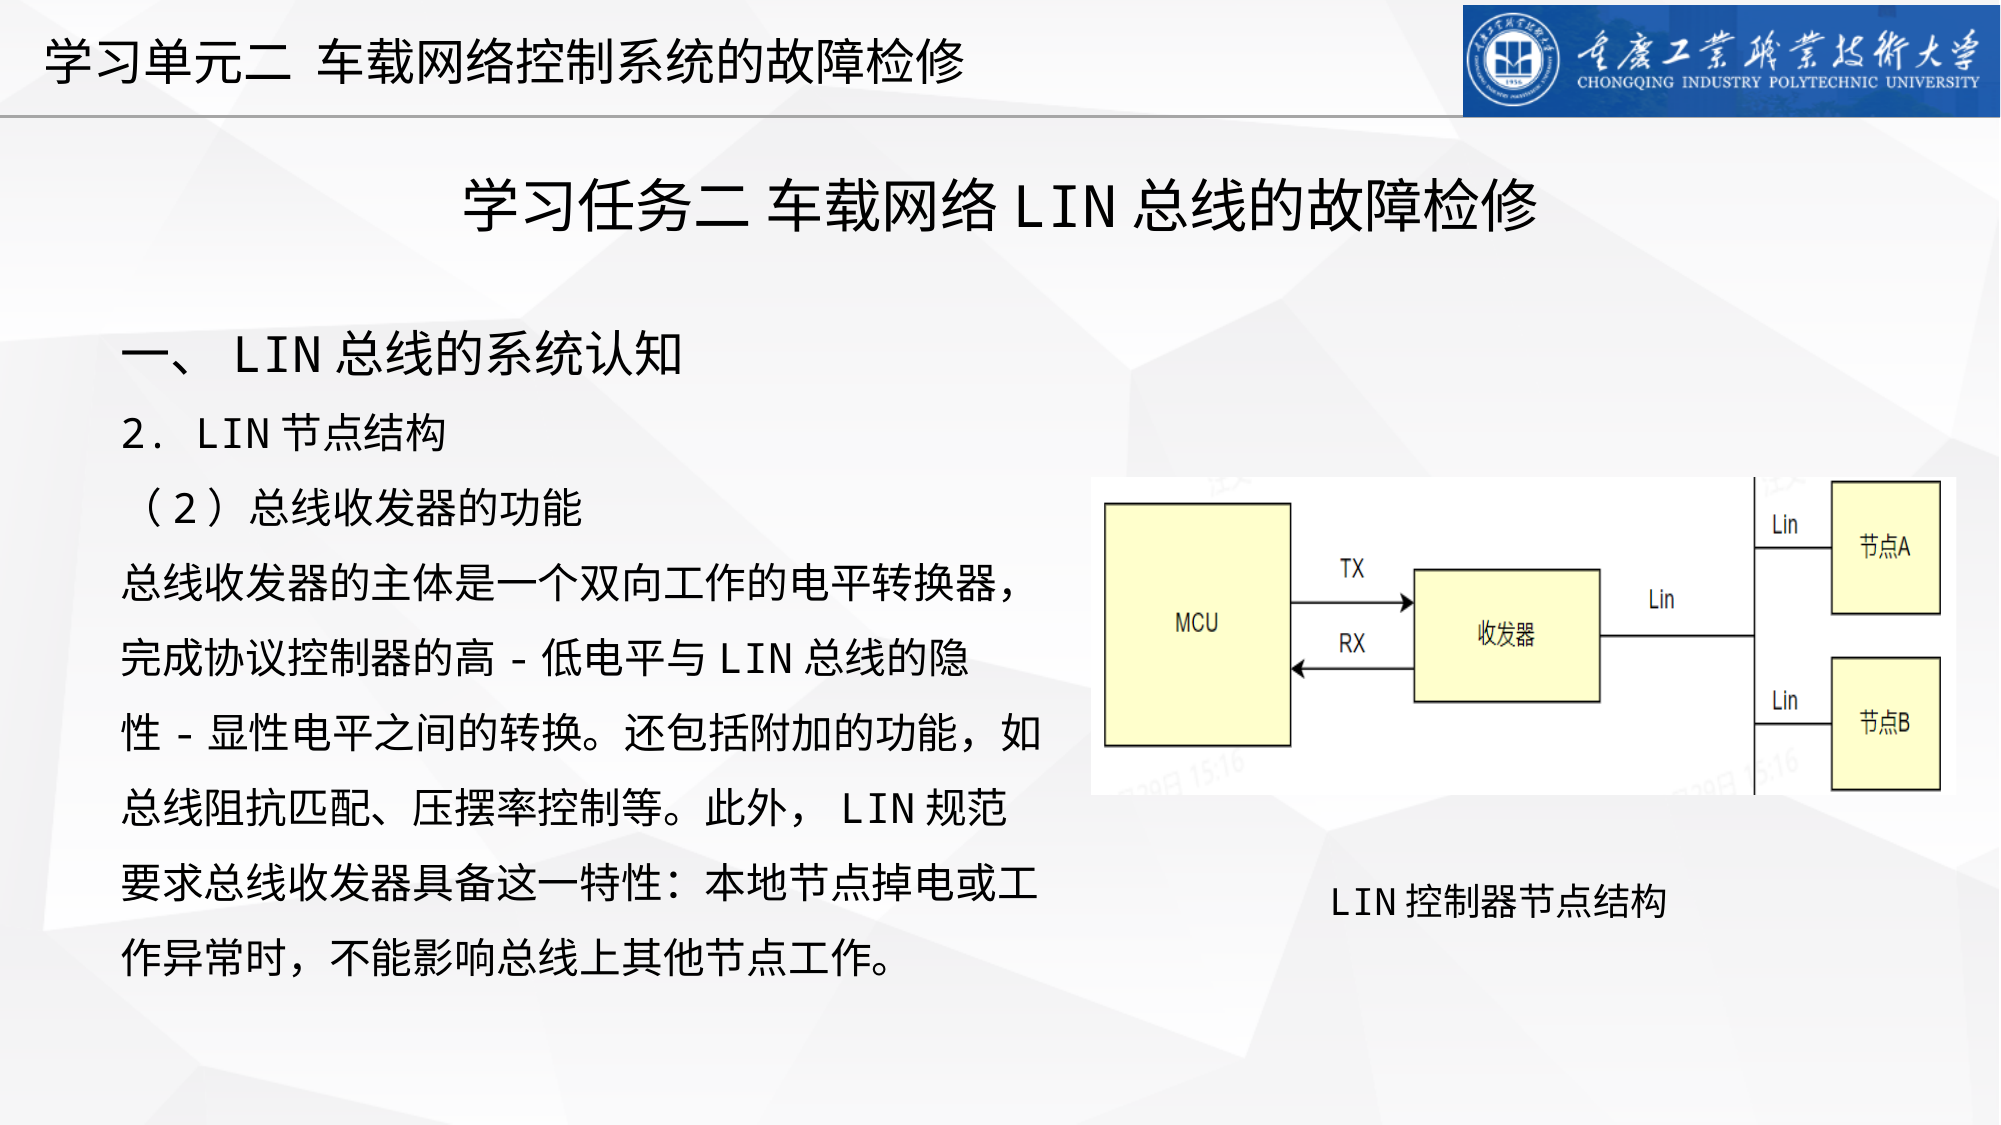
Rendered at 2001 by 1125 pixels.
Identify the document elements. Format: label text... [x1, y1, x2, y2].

picture [0, 118, 1999, 1125]
text_box 一、LIN总线的系统认知 2. LIN节点结构 （2）总线收发器的功能 总线收发器的主体是一个双向工作的电平转换器，完成协议控制器的高-低电平与LIN总线的隐性-显性电平之间的转换。还包括附加的功能，如总线阻抗匹配、压摆率控制等。此外，LIN规范要求总线收发器具备这一特性：本地节点掉电或工作异常时，不能影响总线上其他节点工作。 [105, 284, 1058, 1065]
text_box 学习任务二 车载网络LIN总线的故障检修 [433, 161, 1567, 247]
picture [0, 0, 2001, 117]
text_box LIN控制器节点结构 [997, 870, 2000, 931]
